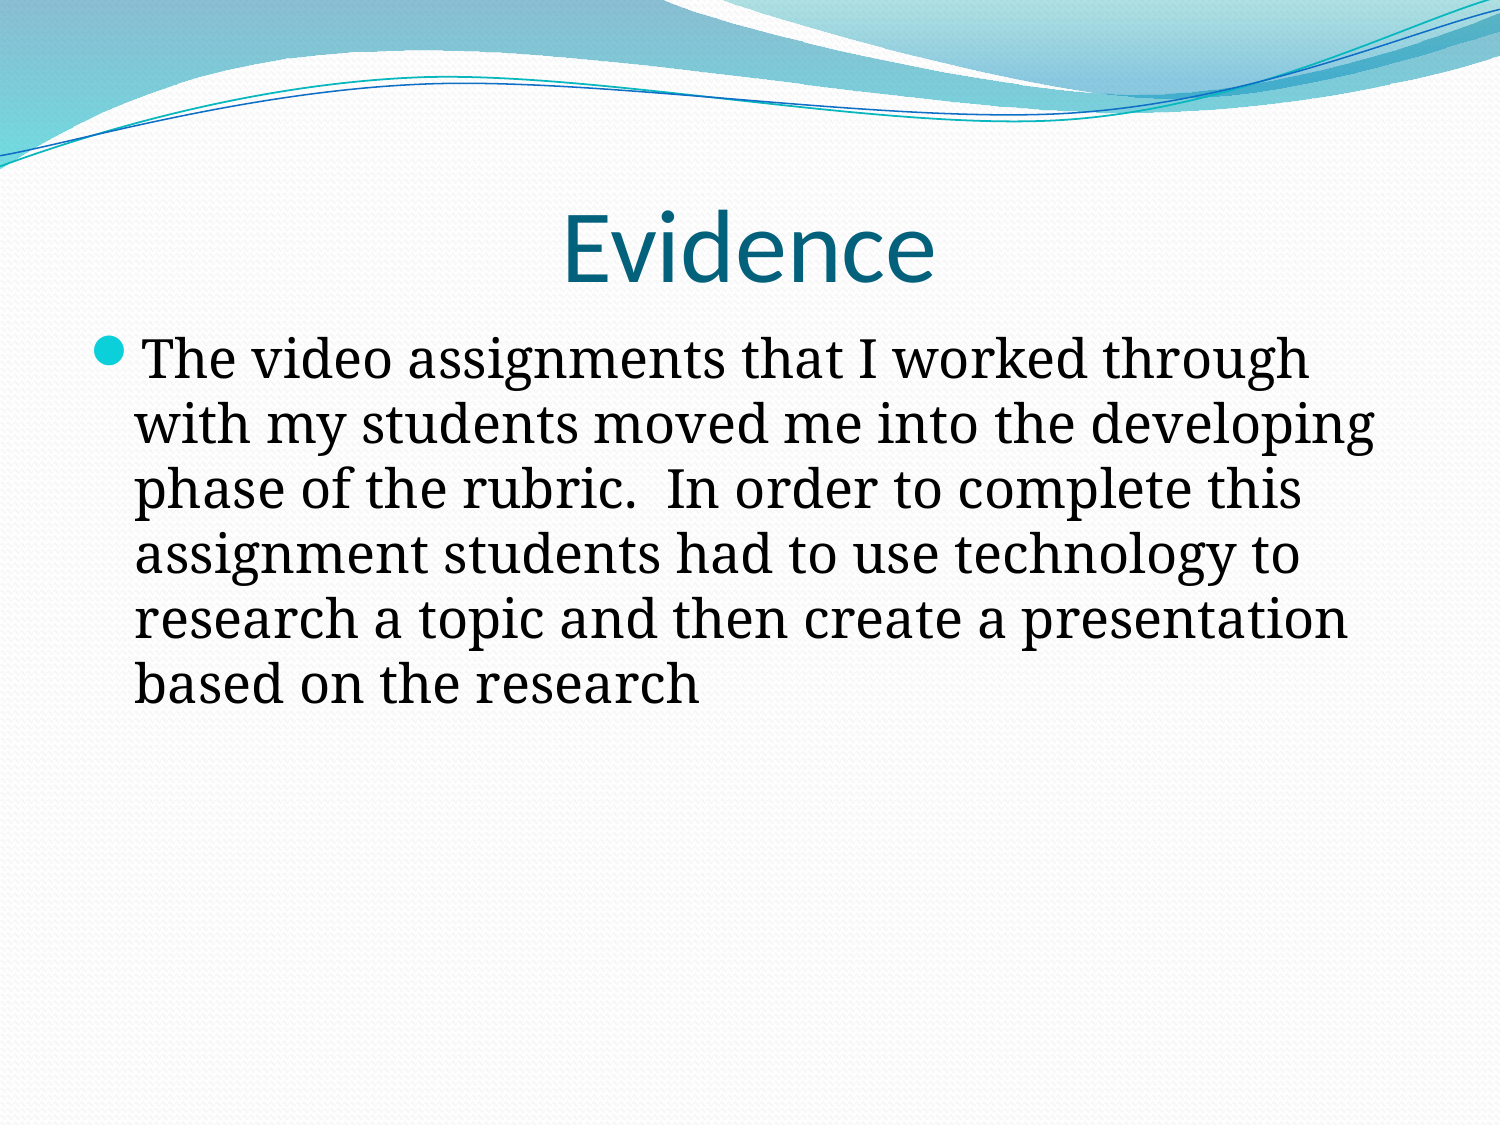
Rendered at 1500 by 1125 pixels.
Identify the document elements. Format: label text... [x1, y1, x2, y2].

list The video assignments that I worked through with my students moved me into the developing phase of the rubric. In order to complete this assignment students had to use technology to research a topic and then create a presentation based on the research [75, 317, 1425, 1038]
title Evidence [75, 115, 1425, 303]
